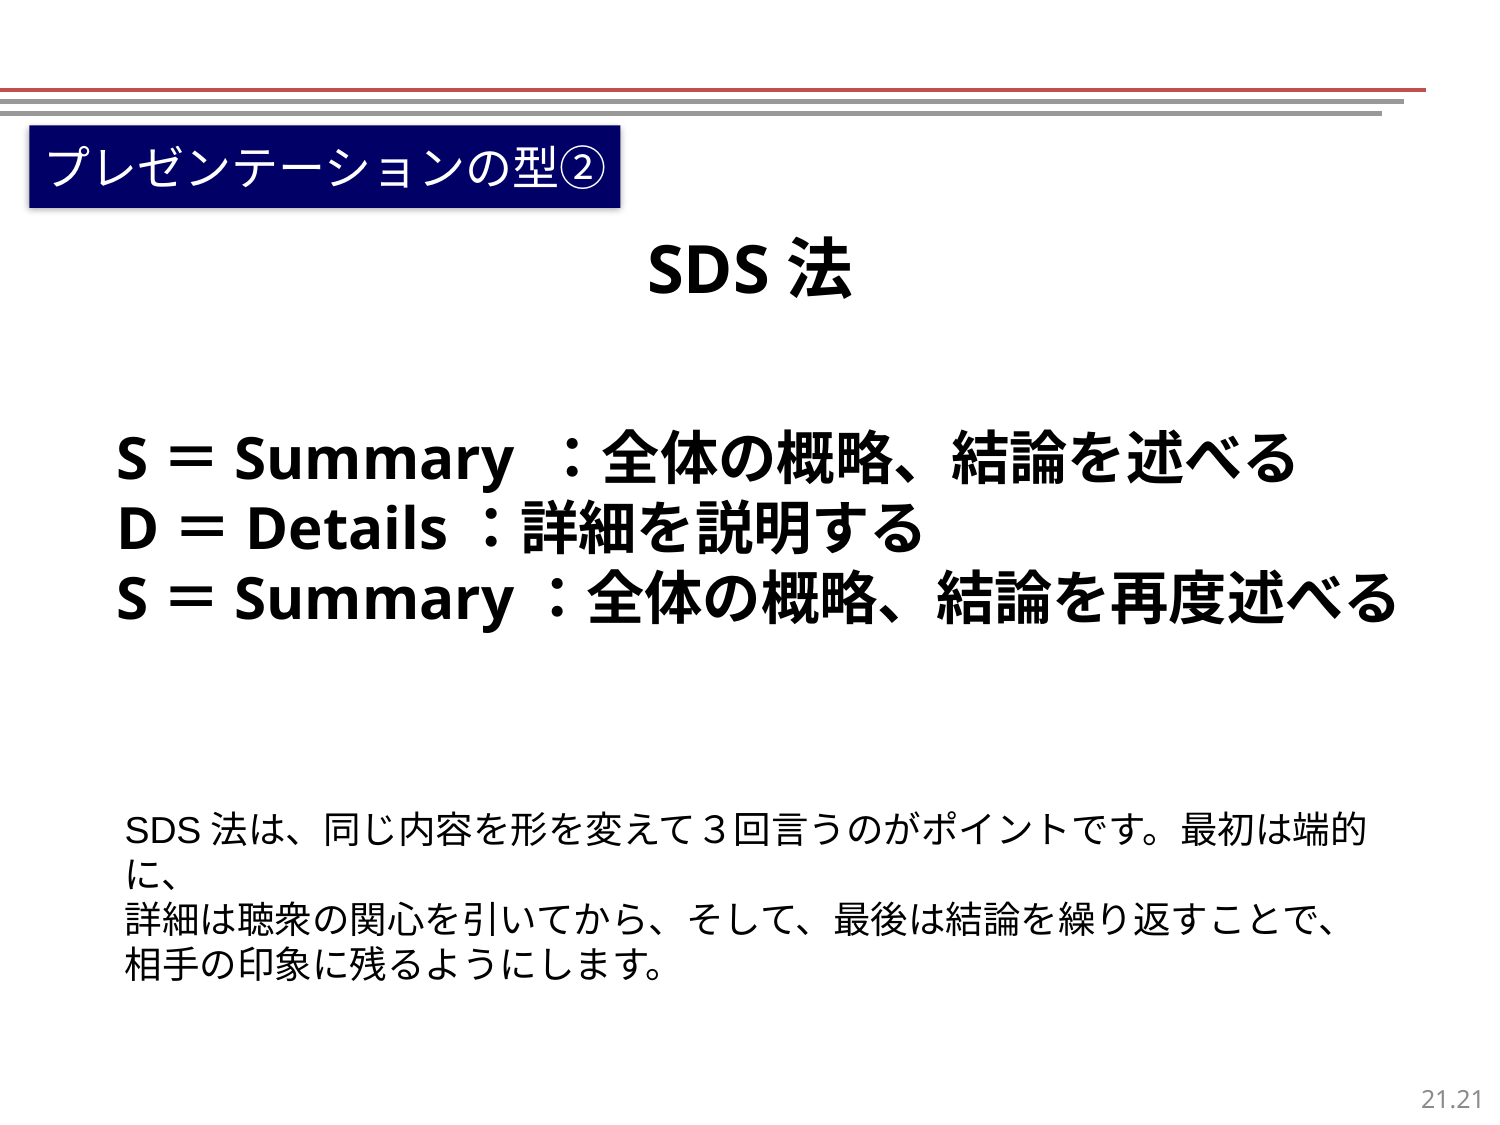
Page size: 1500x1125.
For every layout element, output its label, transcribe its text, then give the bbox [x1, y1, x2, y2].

text_box S＝Summary ：全体の概略、結論を述べる D＝Details：詳細を説明する S＝Summary：全体の概略、結論を再度述べる [101, 413, 1417, 639]
text_box SDS法 [0, 219, 1500, 315]
slide_number 20 [1381, 1065, 1500, 1125]
text_box SDS法は、同じ内容を形を変えて３回言うのがポイントです。最初は端的に、 詳細は聴衆の関心を引いてから、そして、最後は結論を繰り返すことで、 相手の印象に残るようにします。 [109, 798, 1422, 994]
text_box プレゼンテーションの型② [29, 125, 621, 208]
